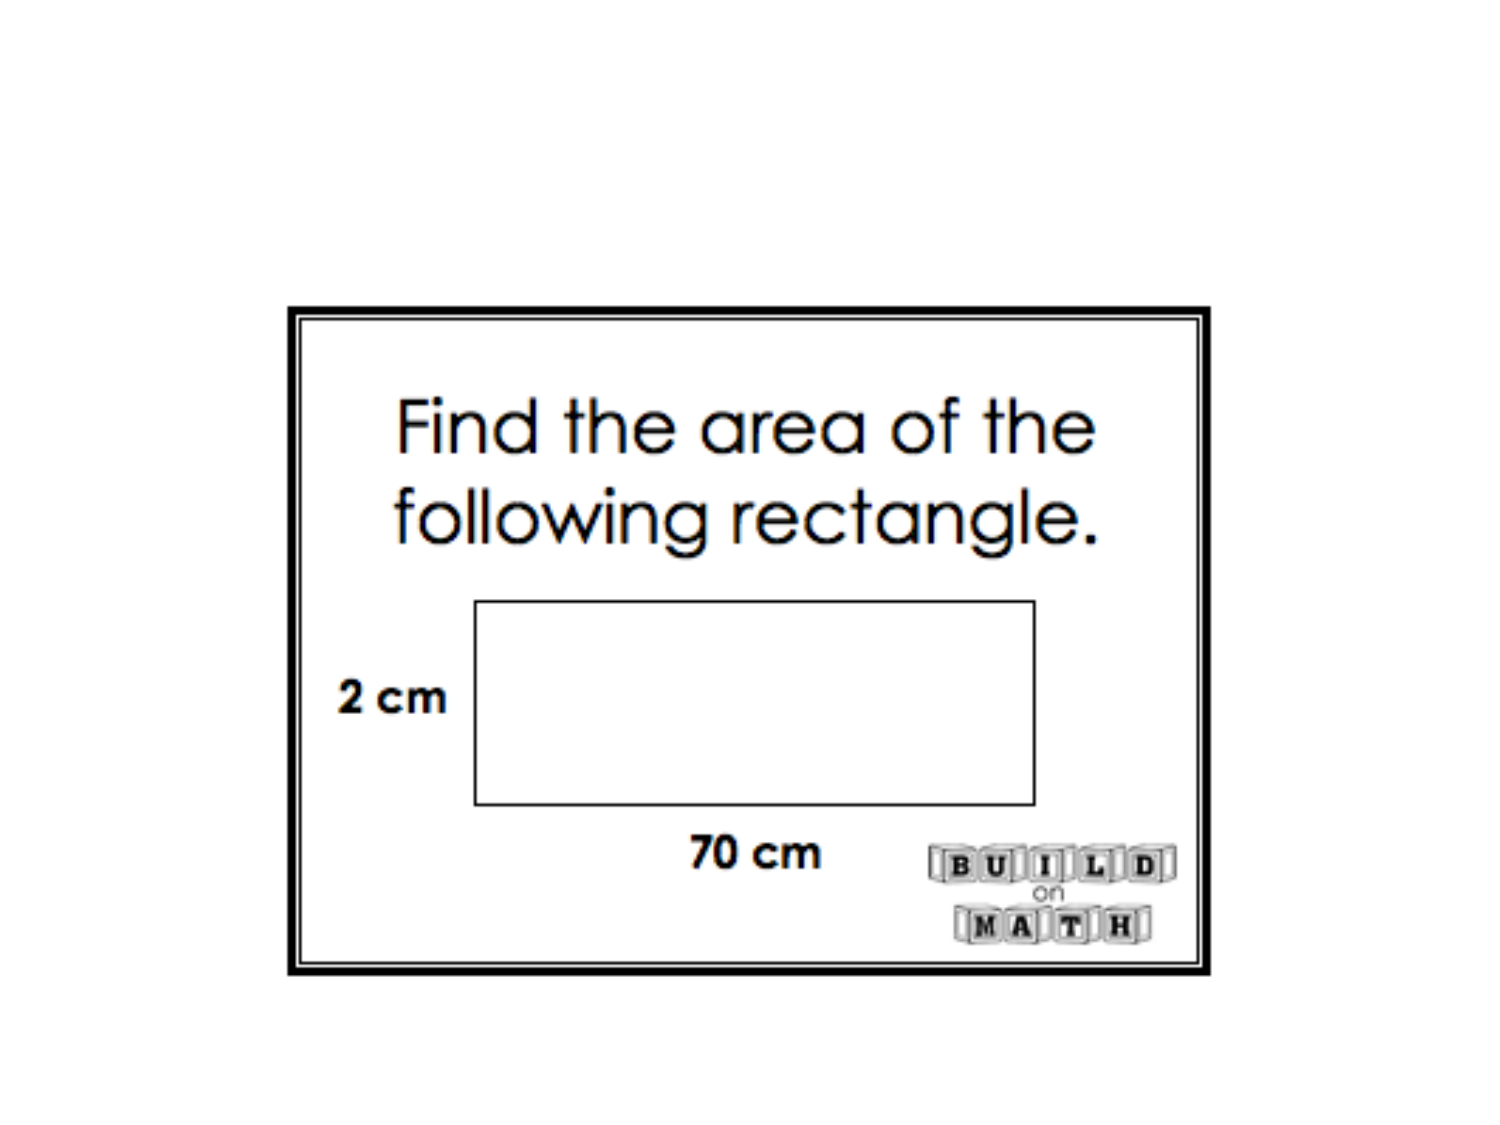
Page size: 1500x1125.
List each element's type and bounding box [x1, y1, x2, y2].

list [74, 262, 1426, 1006]
